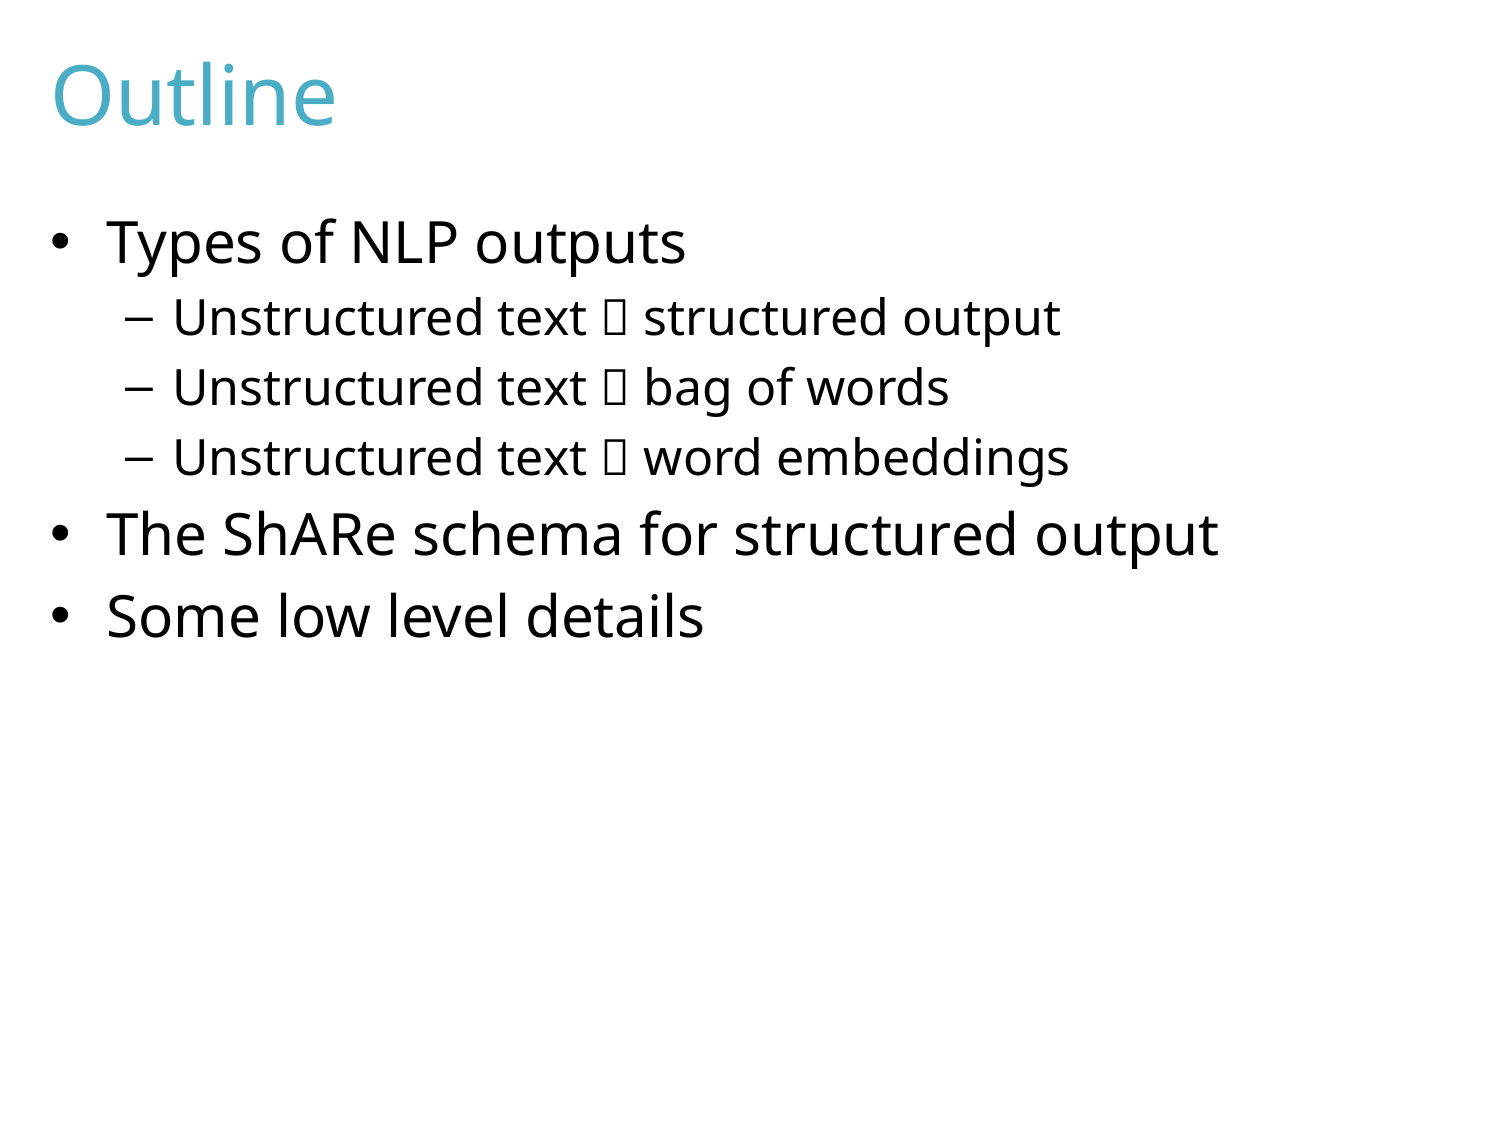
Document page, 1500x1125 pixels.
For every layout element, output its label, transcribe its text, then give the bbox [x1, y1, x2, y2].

title Outline [35, 33, 1456, 151]
list Types of NLP outputs Unstructured text  structured output Unstructured text  bag of words Unstructured text  word embeddings The ShARe schema for structured output Some low level details [35, 198, 1456, 1088]
